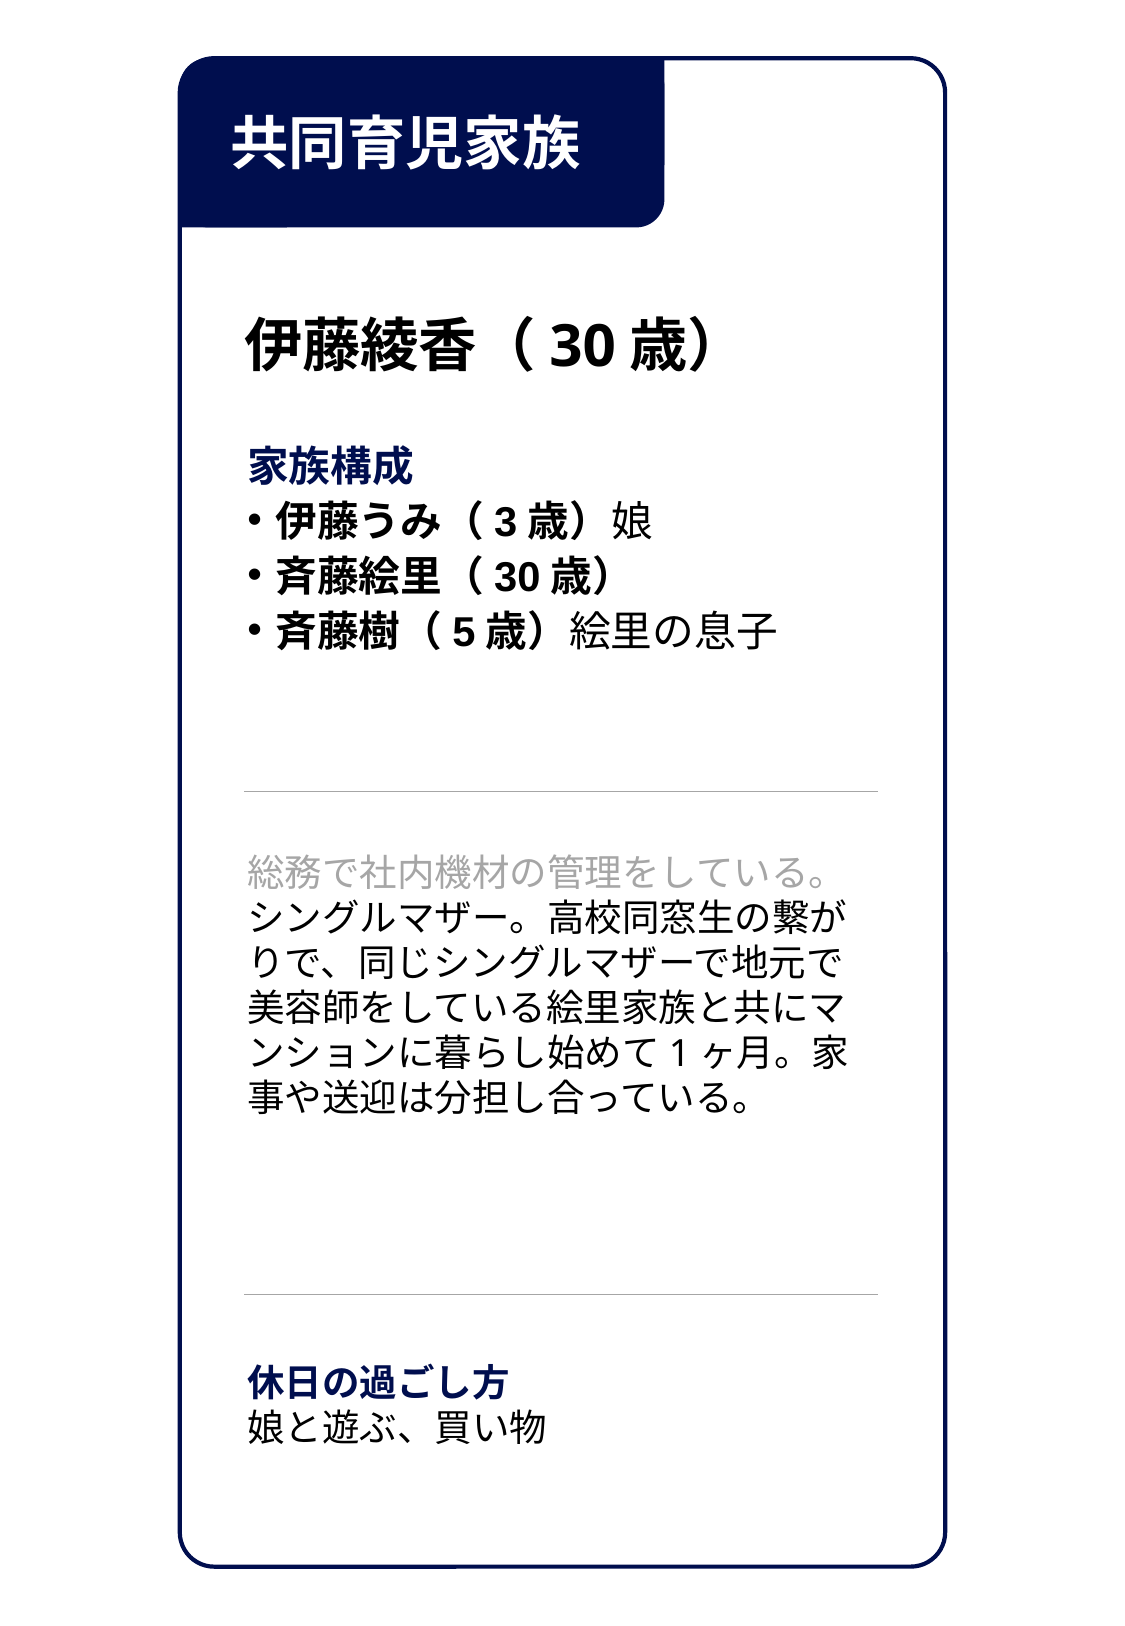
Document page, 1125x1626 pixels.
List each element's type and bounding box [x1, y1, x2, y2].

text_box [179, 57, 946, 1568]
